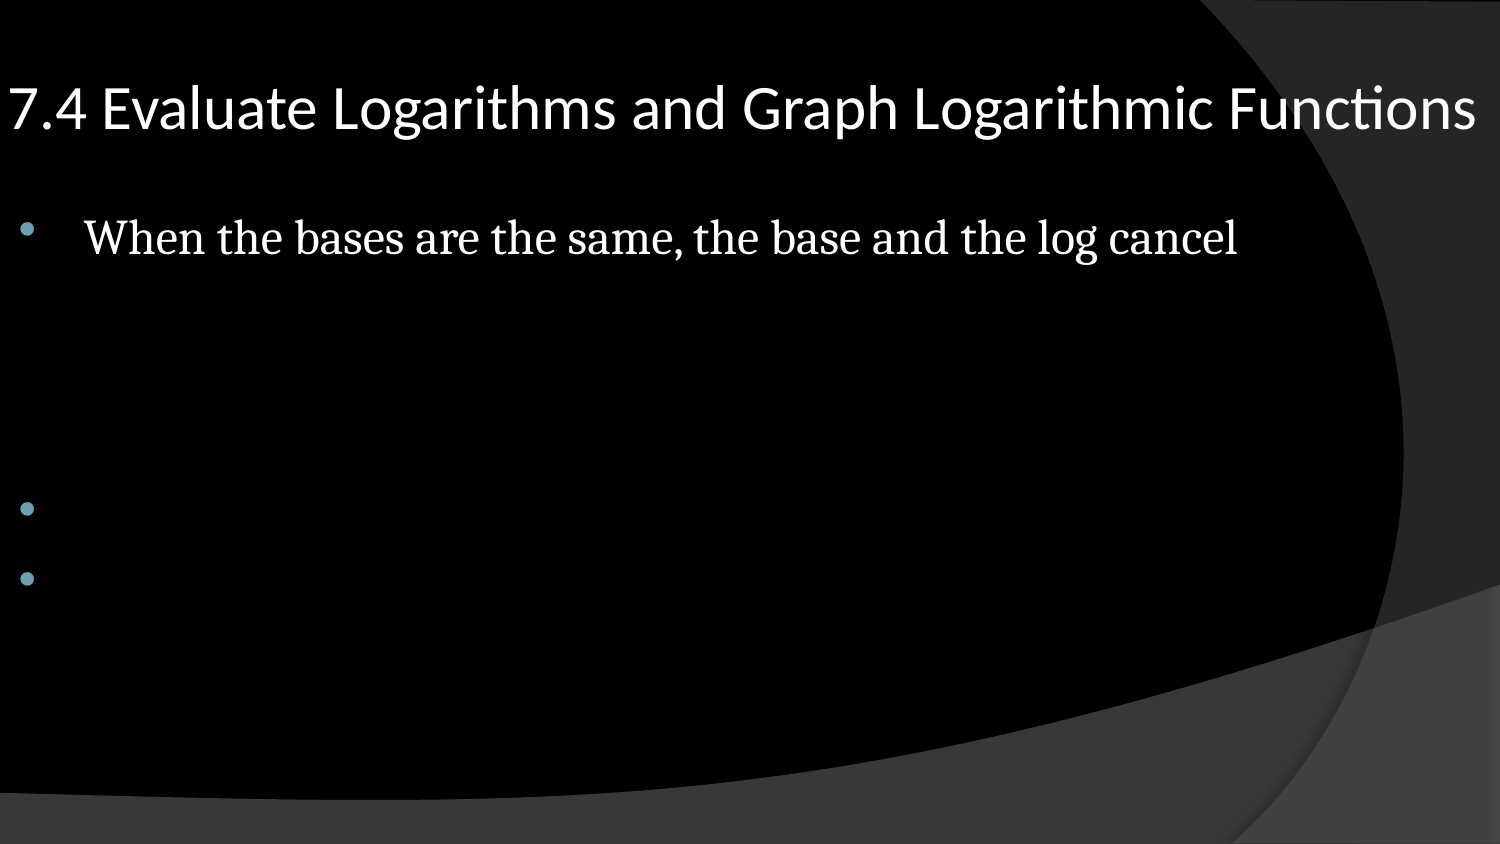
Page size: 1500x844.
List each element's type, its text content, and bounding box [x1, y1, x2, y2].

title 7.4 Evaluate Logarithms and Graph Logarithmic Functions [0, 33, 1500, 175]
